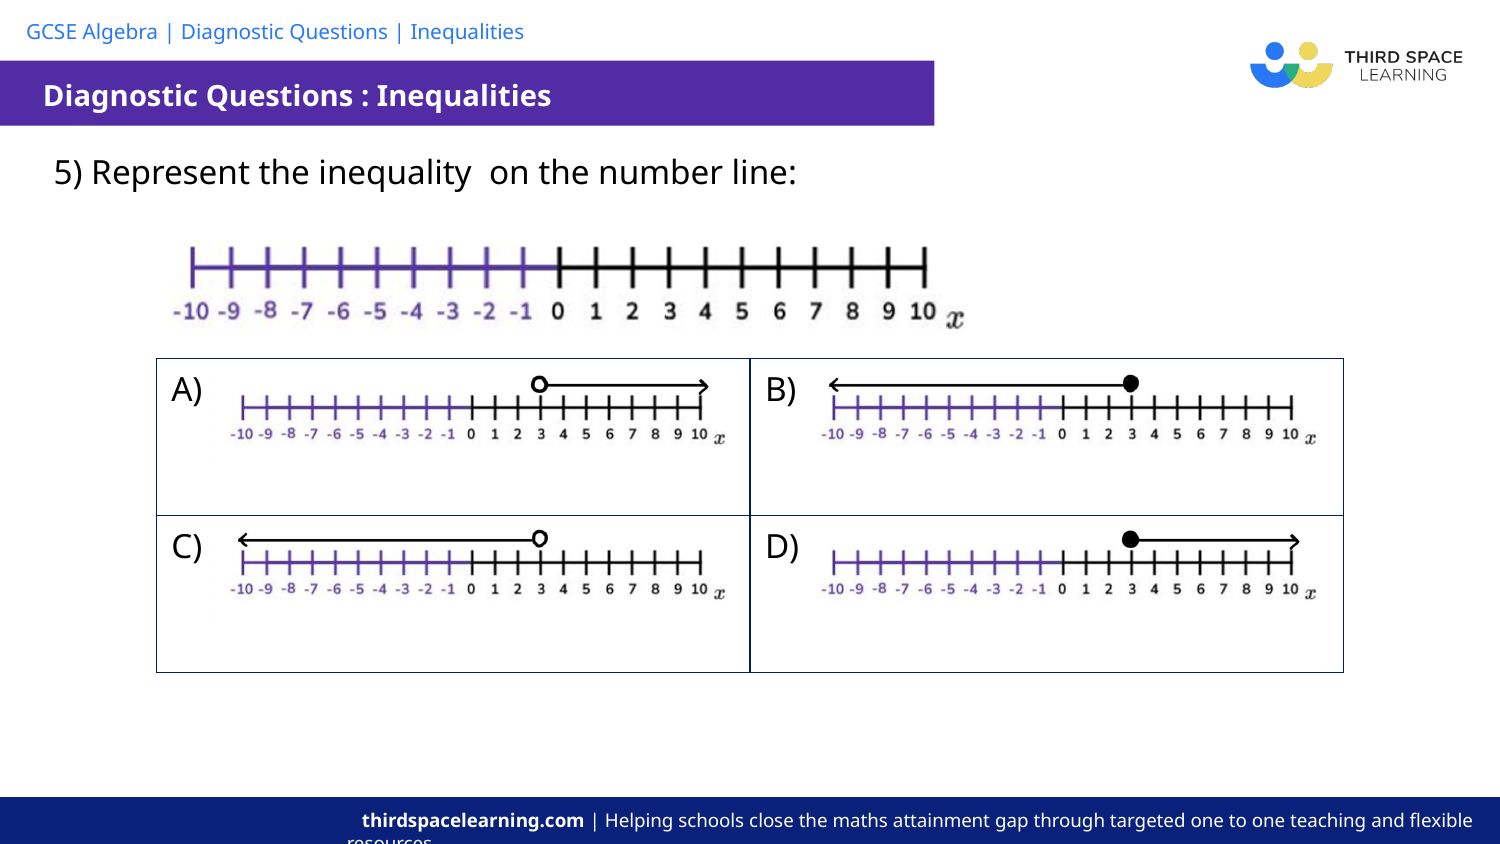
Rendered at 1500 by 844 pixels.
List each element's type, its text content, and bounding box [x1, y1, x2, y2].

picture [1250, 33, 1465, 99]
table_header A) [157, 360, 749, 515]
table_header B) [751, 359, 1343, 515]
picture [153, 218, 976, 352]
table_cell C) [157, 516, 749, 672]
text_box Diagnostic Questions : Inequalities [27, 61, 778, 127]
picture [803, 374, 1327, 469]
picture [212, 374, 736, 469]
picture [212, 529, 736, 625]
picture [803, 529, 1327, 625]
table_cell D) [751, 516, 1343, 672]
